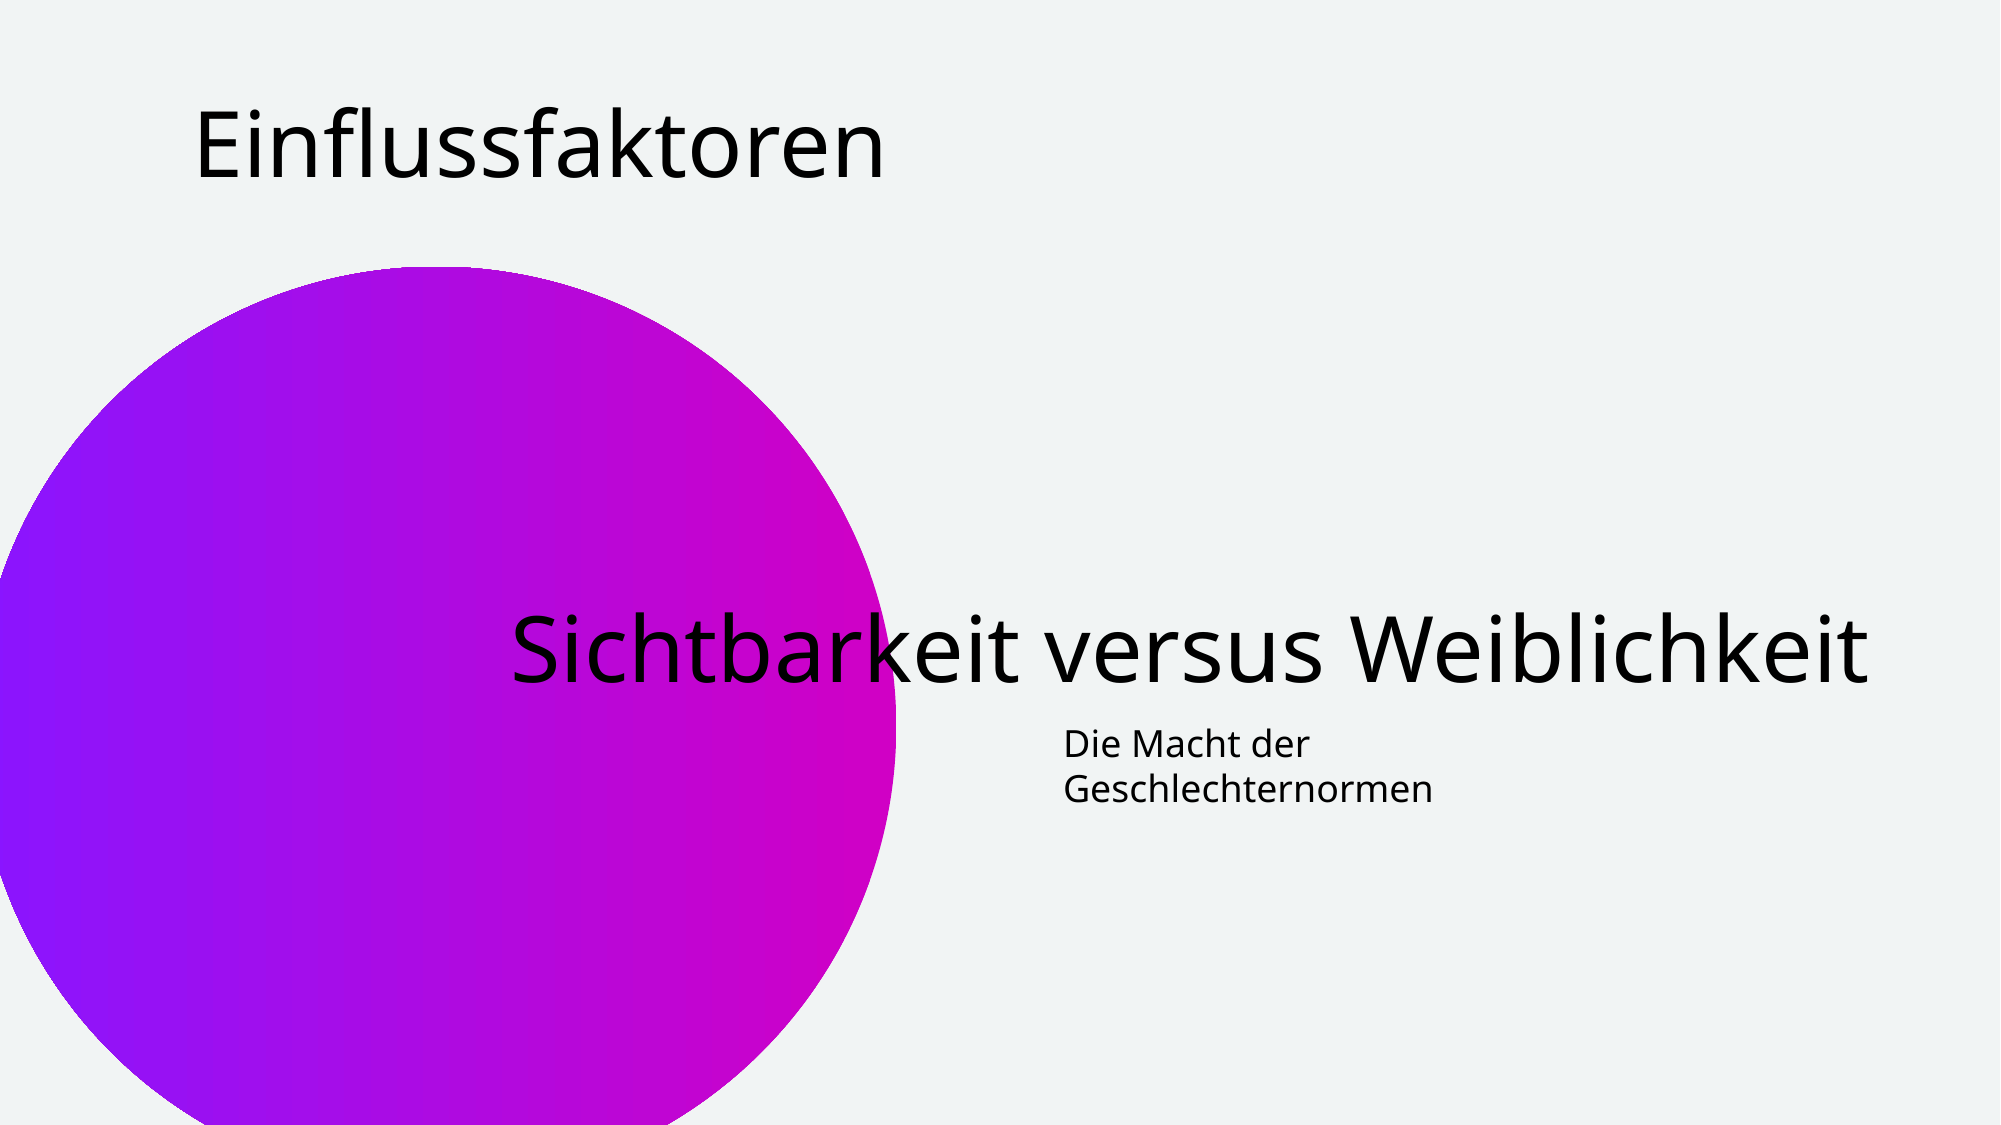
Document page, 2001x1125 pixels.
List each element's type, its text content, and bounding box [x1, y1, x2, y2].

text_box [0, 265, 898, 1125]
title Sichtbarkeit versus Weiblichkeit [495, 579, 1951, 727]
text_box Einflussfaktoren [177, 45, 1206, 251]
text_box Die Macht der Geschlechternormen [1048, 712, 1680, 818]
